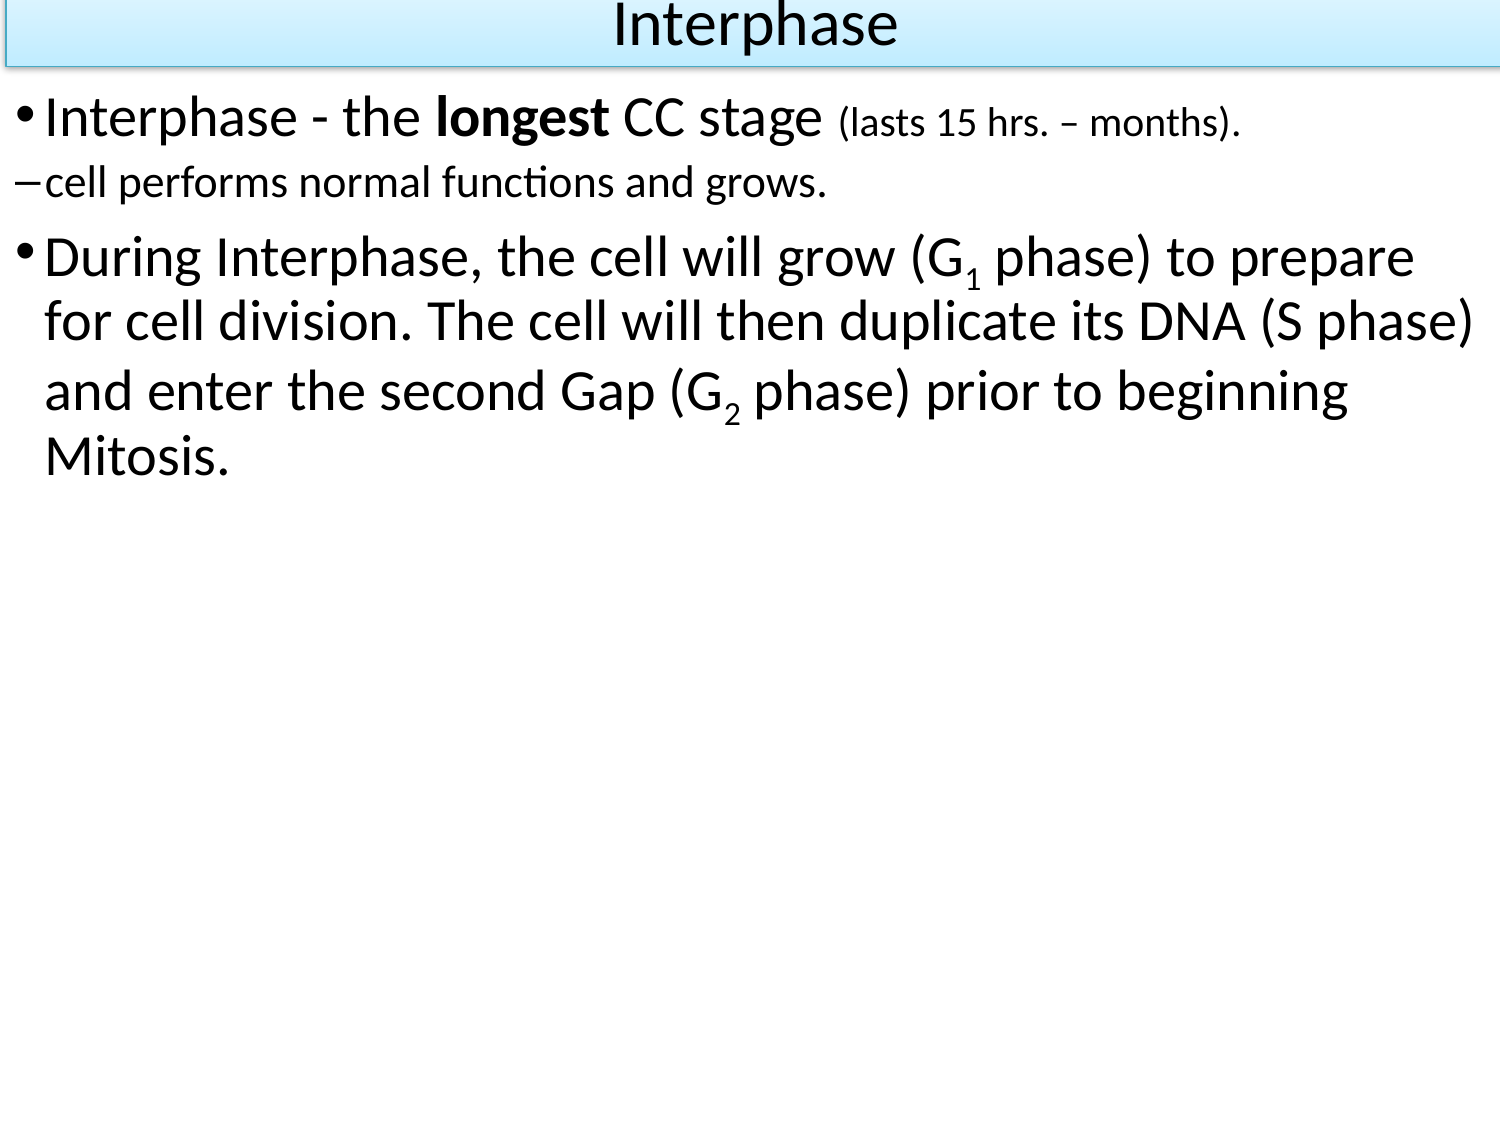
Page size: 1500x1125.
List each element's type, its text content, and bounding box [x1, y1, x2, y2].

title Interphase [5, 0, 1500, 67]
list Interphase - the longest CC stage (lasts 15 hrs. – months). cell performs normal functions and grows. During Interphase, the cell will grow (G1 phase) to prepare for cell division. The cell will then duplicate its DNA (S phase) and enter the second Gap (G2 phase) prior to beginning Mitosis. [0, 78, 1500, 1000]
